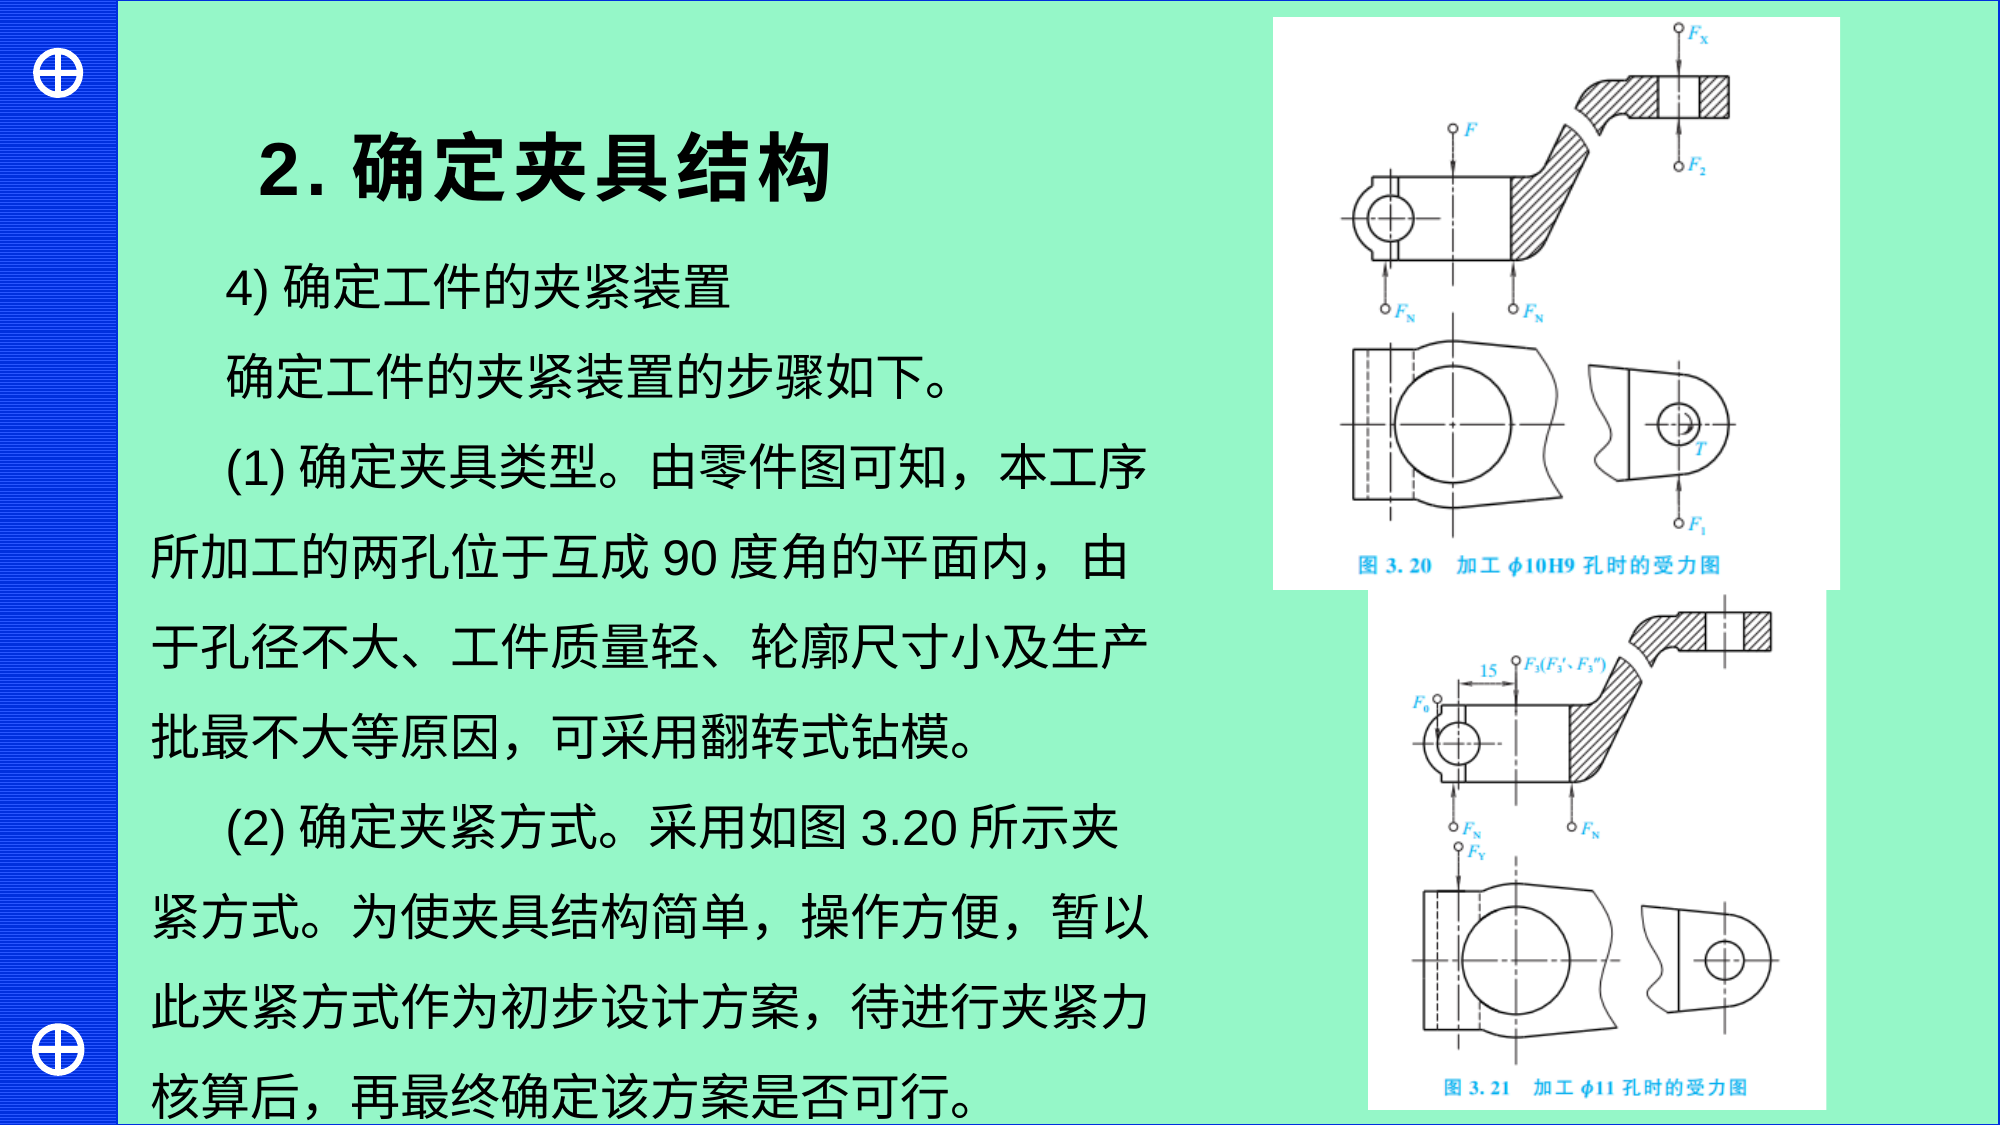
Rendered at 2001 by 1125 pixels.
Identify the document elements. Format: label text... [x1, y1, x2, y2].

text_box 2.确定夹具结构 [135, 96, 1273, 218]
picture [1273, 16, 1841, 1110]
text_box 4)确定工件的夹紧装置 确定工件的夹紧装置的步骤如下。 (1)确定夹具类型。由零件图可知，本工序所加工的两孔位于互成90度角的平面内，由于孔径不大、工件质量轻、轮廓尺寸小及生产批最不大等原因，可采用翻转式钻模。 (2)确定夹紧方式。采用如图3.20所示夹紧方式。为使夹具结构简单，操作方便，暂以此夹紧方式作为初步设计方案，待进行夹紧力核算后，再最终确定该方案是否可行。 [135, 217, 1169, 1125]
